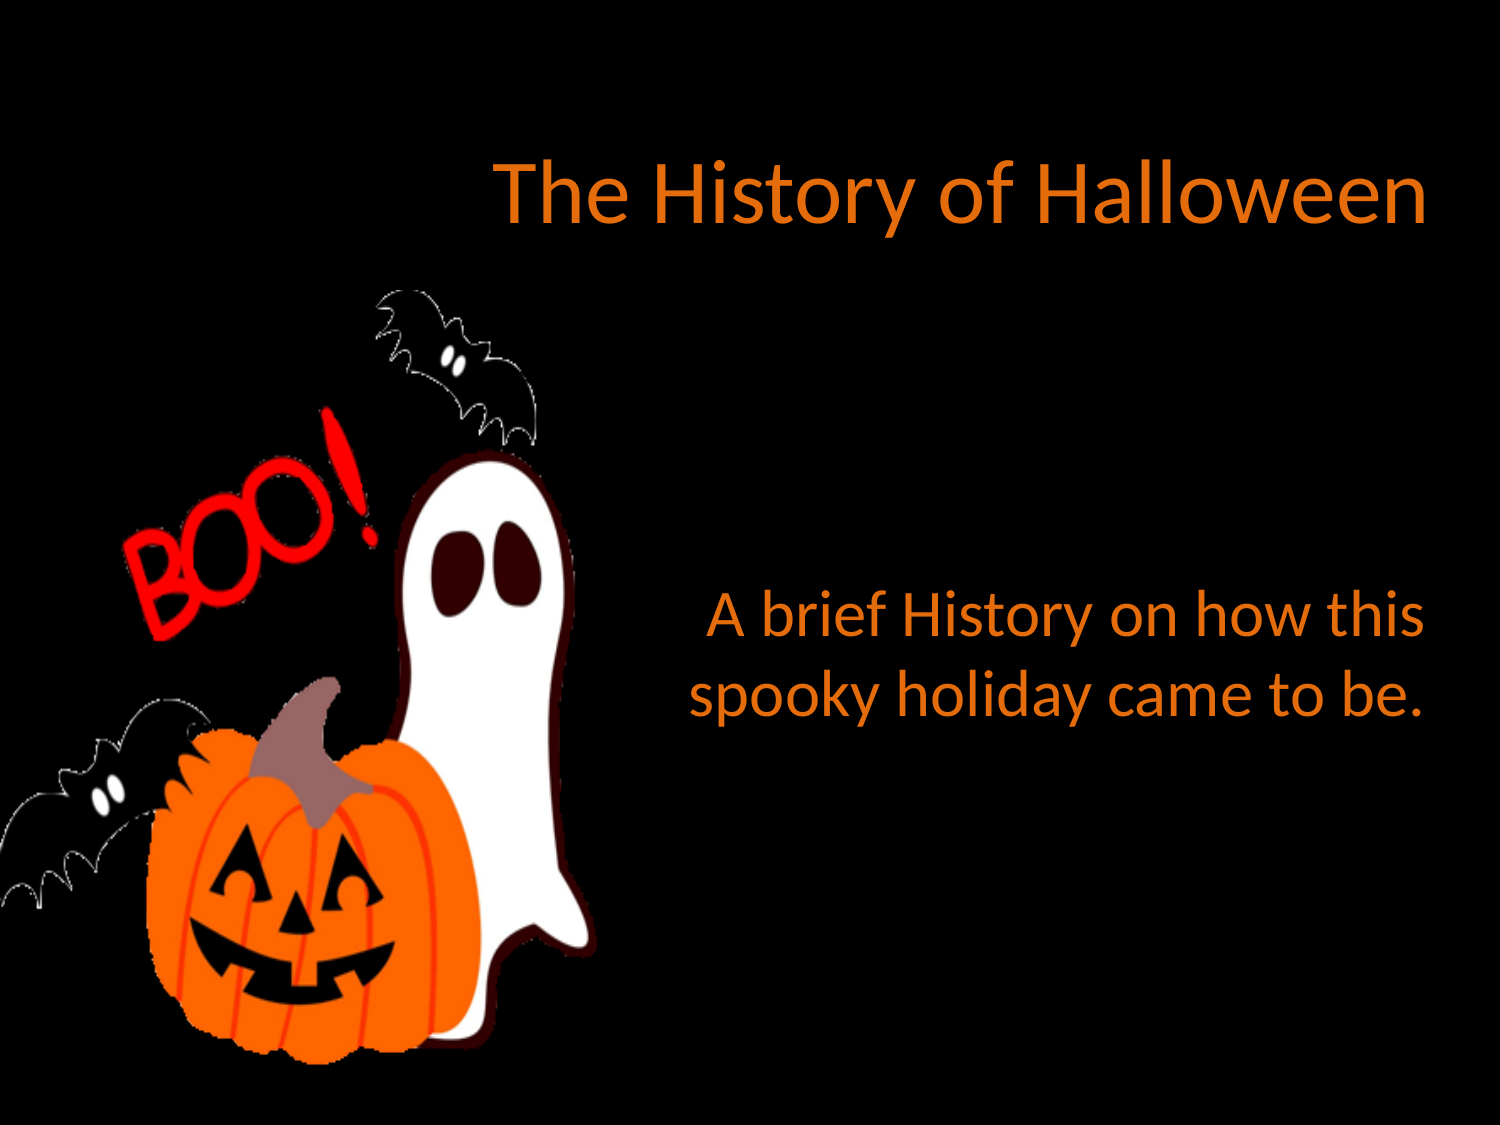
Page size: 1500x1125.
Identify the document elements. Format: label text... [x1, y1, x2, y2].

subtitle A brief History on how this spooky holiday came to be. [667, 562, 1441, 850]
picture [0, 290, 609, 1093]
title The History of Halloween [171, 66, 1447, 308]
